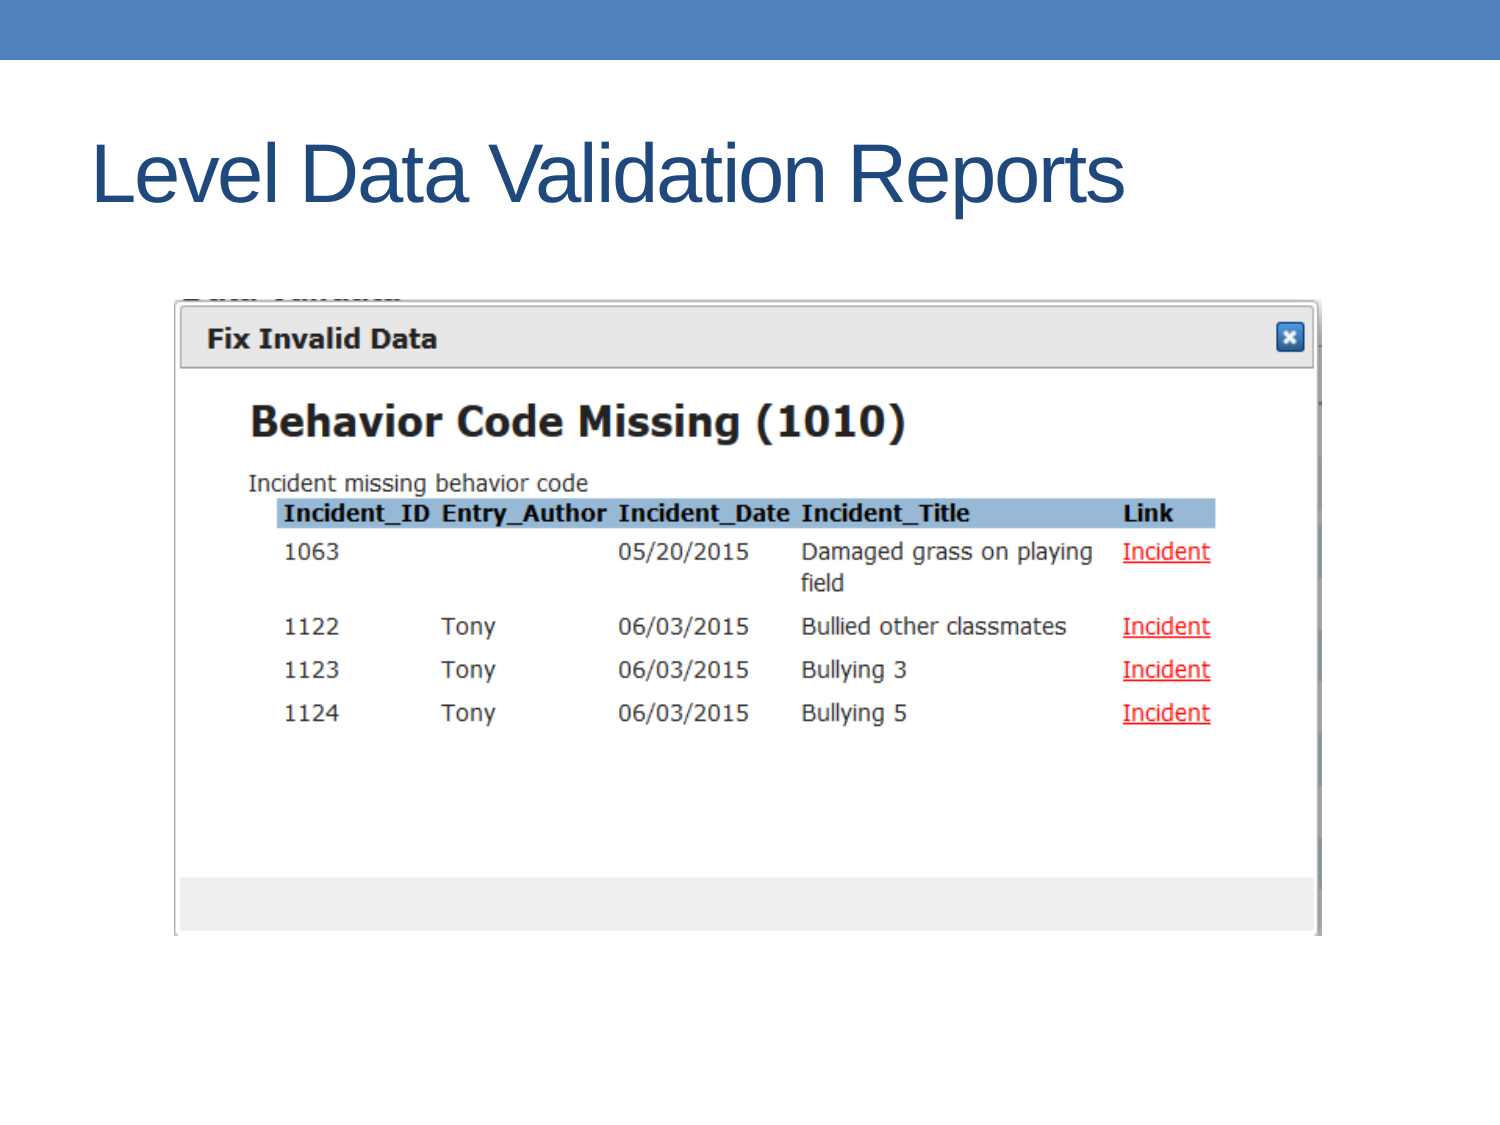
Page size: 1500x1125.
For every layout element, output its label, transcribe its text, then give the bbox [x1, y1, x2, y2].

picture [174, 299, 1322, 937]
title Level Data Validation Reports [75, 87, 1425, 250]
